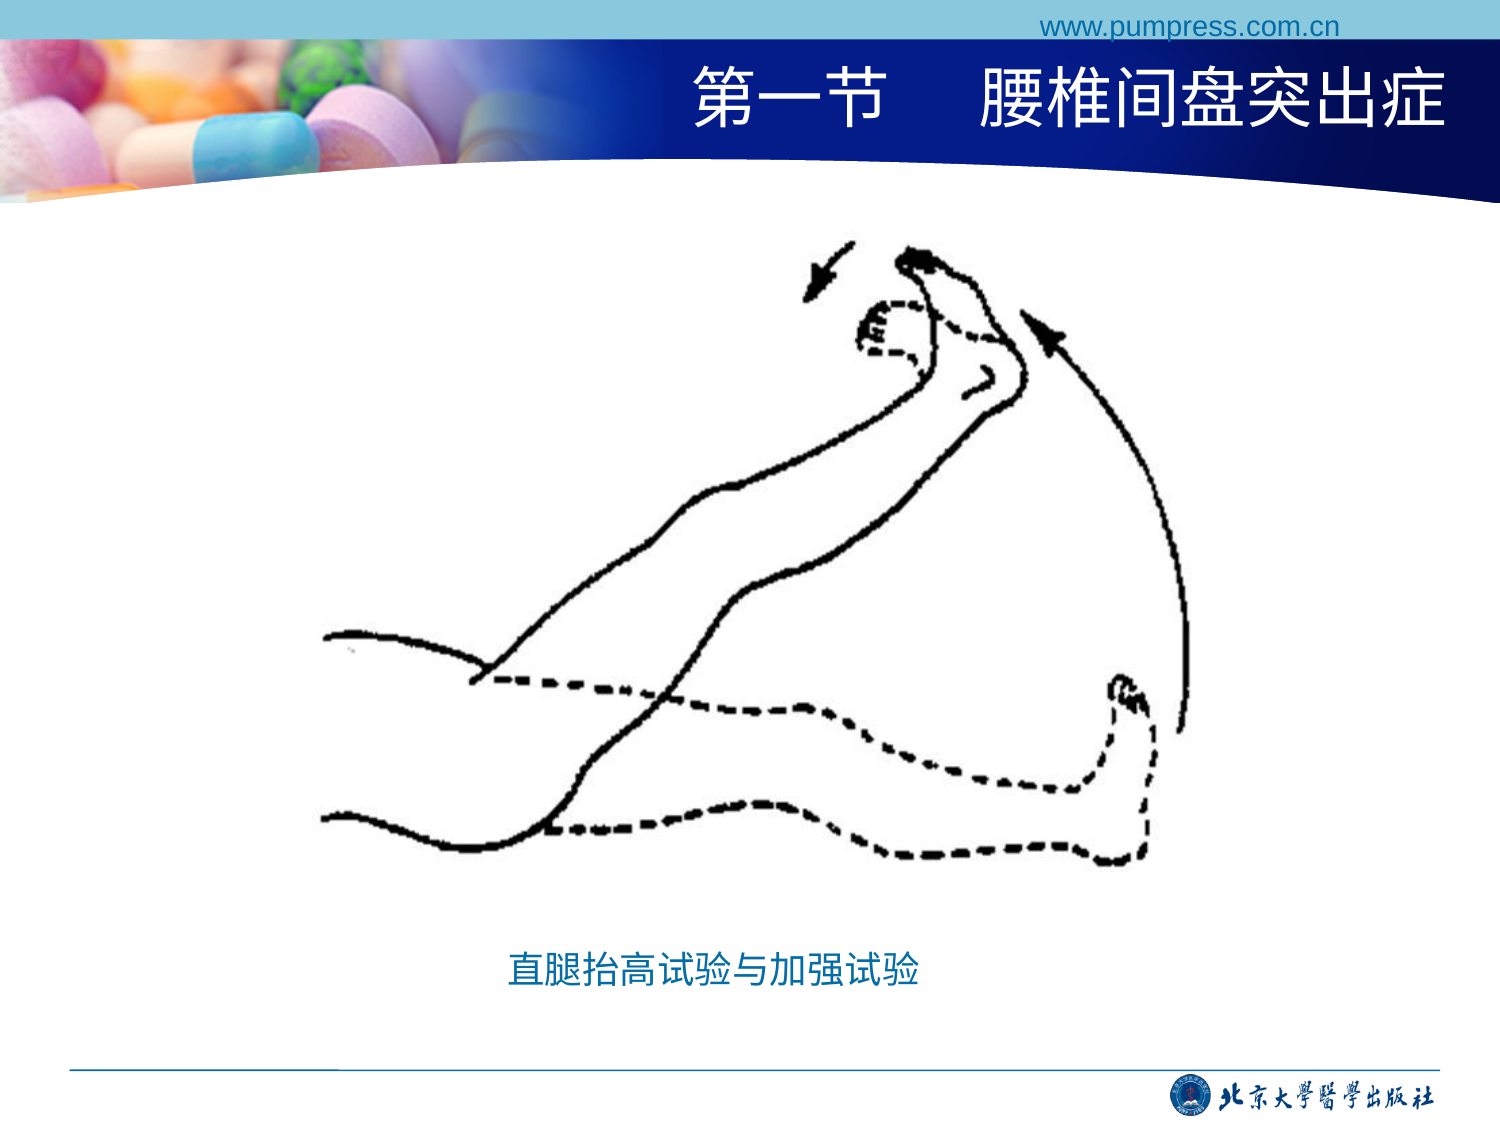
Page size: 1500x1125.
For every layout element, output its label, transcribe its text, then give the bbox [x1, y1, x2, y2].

picture [1170, 1074, 1436, 1118]
picture [300, 231, 1200, 890]
title 第一节 腰椎间盘突出症 [137, 49, 1463, 143]
slide_number www.pumpress.com.cn [1025, 0, 1463, 38]
picture [0, 40, 1500, 203]
text_box 直腿抬高试验与加强试验 [492, 938, 935, 999]
